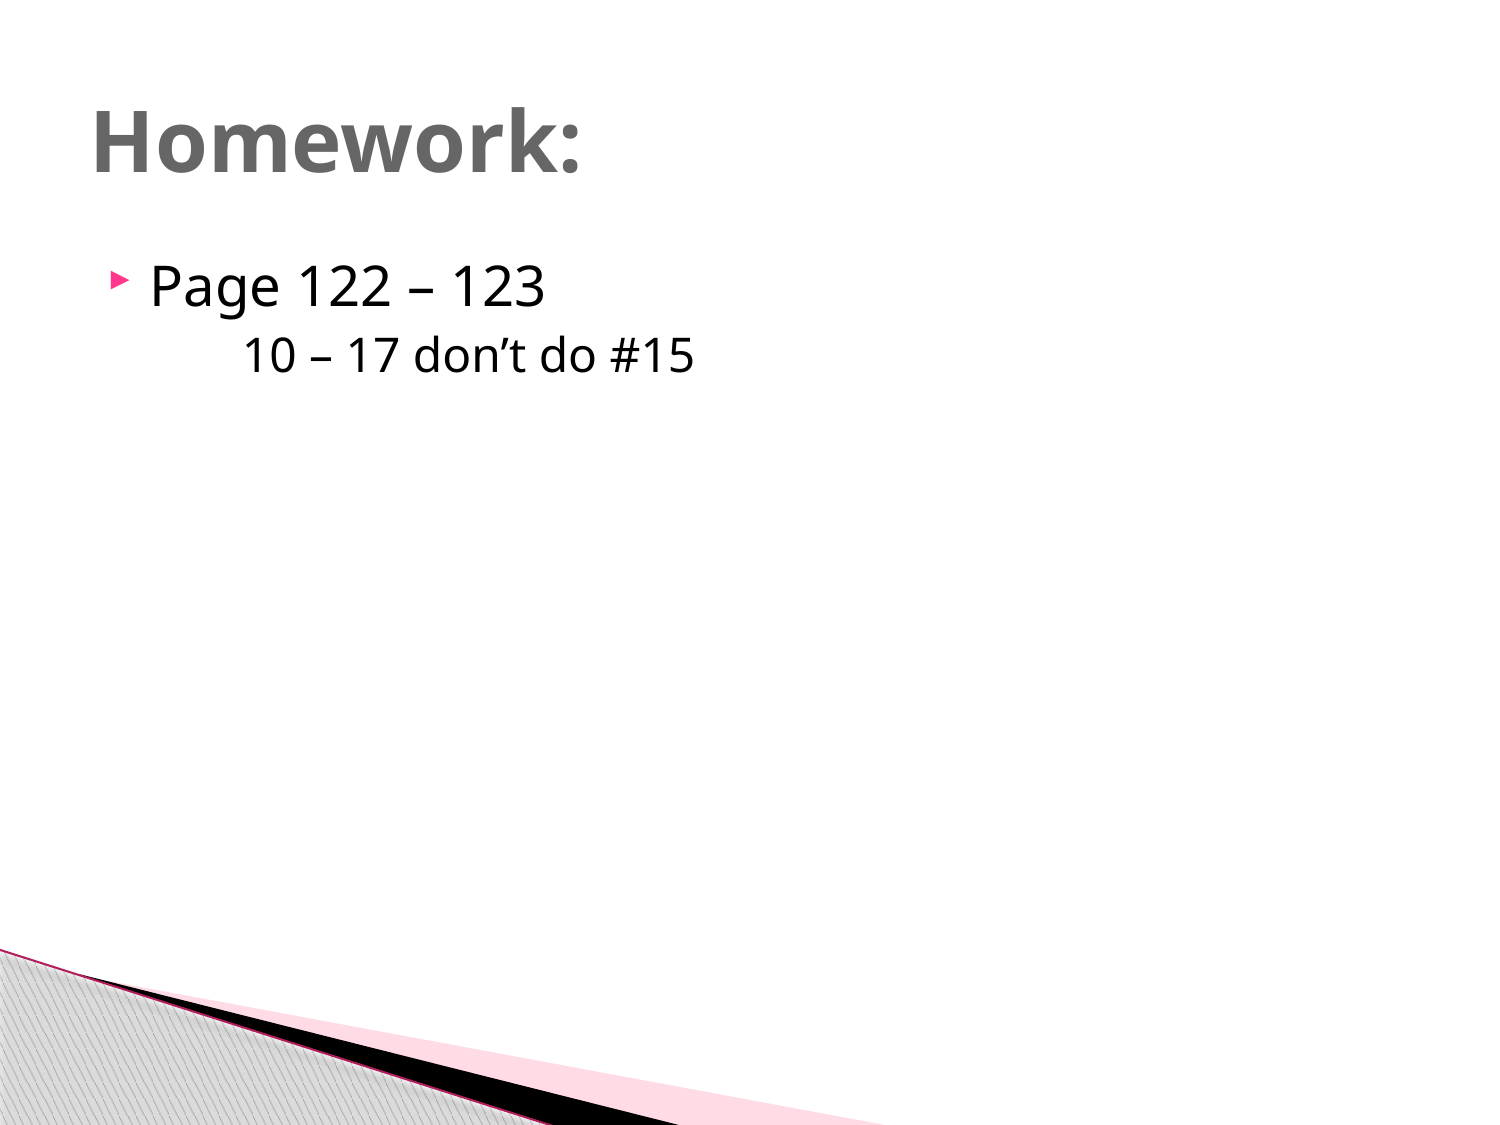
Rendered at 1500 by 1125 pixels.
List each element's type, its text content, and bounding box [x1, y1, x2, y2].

title Homework: [75, 45, 1425, 233]
list Page 122 – 123 10 – 17 don’t do #15 [75, 243, 1425, 986]
